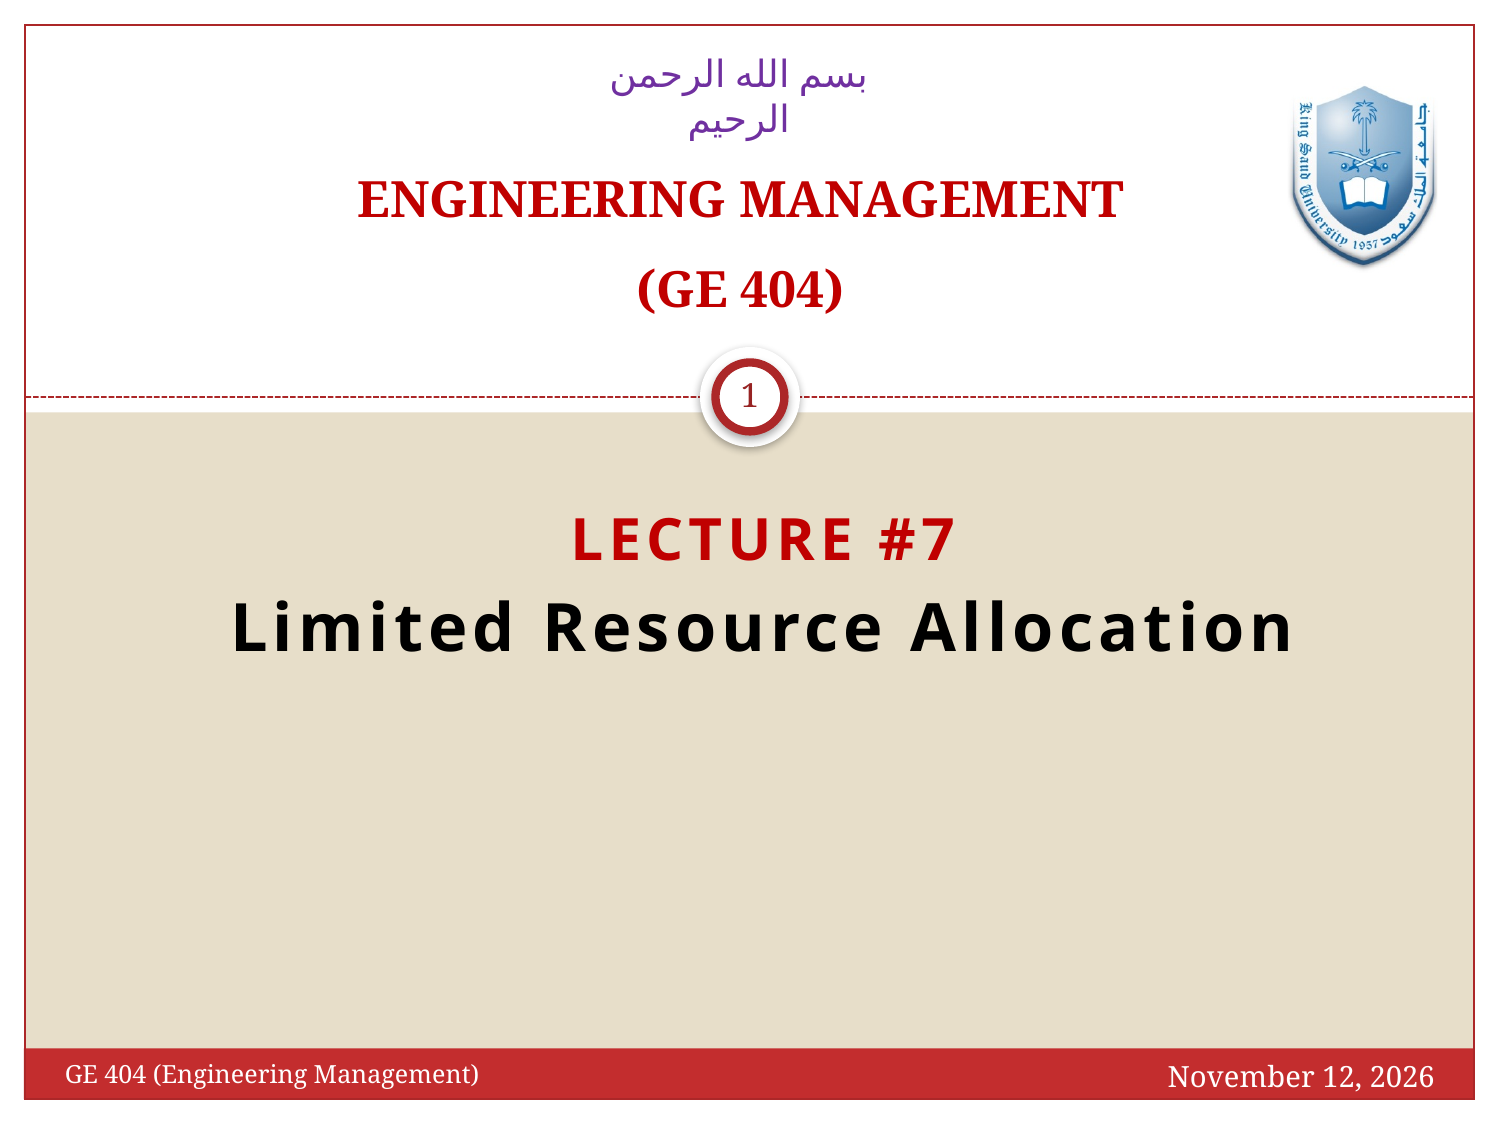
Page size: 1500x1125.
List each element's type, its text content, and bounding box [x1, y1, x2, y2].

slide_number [950, 1050, 1450, 1111]
subtitle Lecture #7 Limited Resource Allocation [50, 437, 1475, 675]
title ENGINEERING MANAGEMENT (GE 404) [225, 137, 1258, 325]
text_box بسم الله الرحمن الرحيم [561, 42, 917, 148]
footer GE 404 (Engineering Management) [50, 1051, 638, 1112]
slide_number 1 [712, 360, 788, 434]
picture [1287, 74, 1438, 273]
